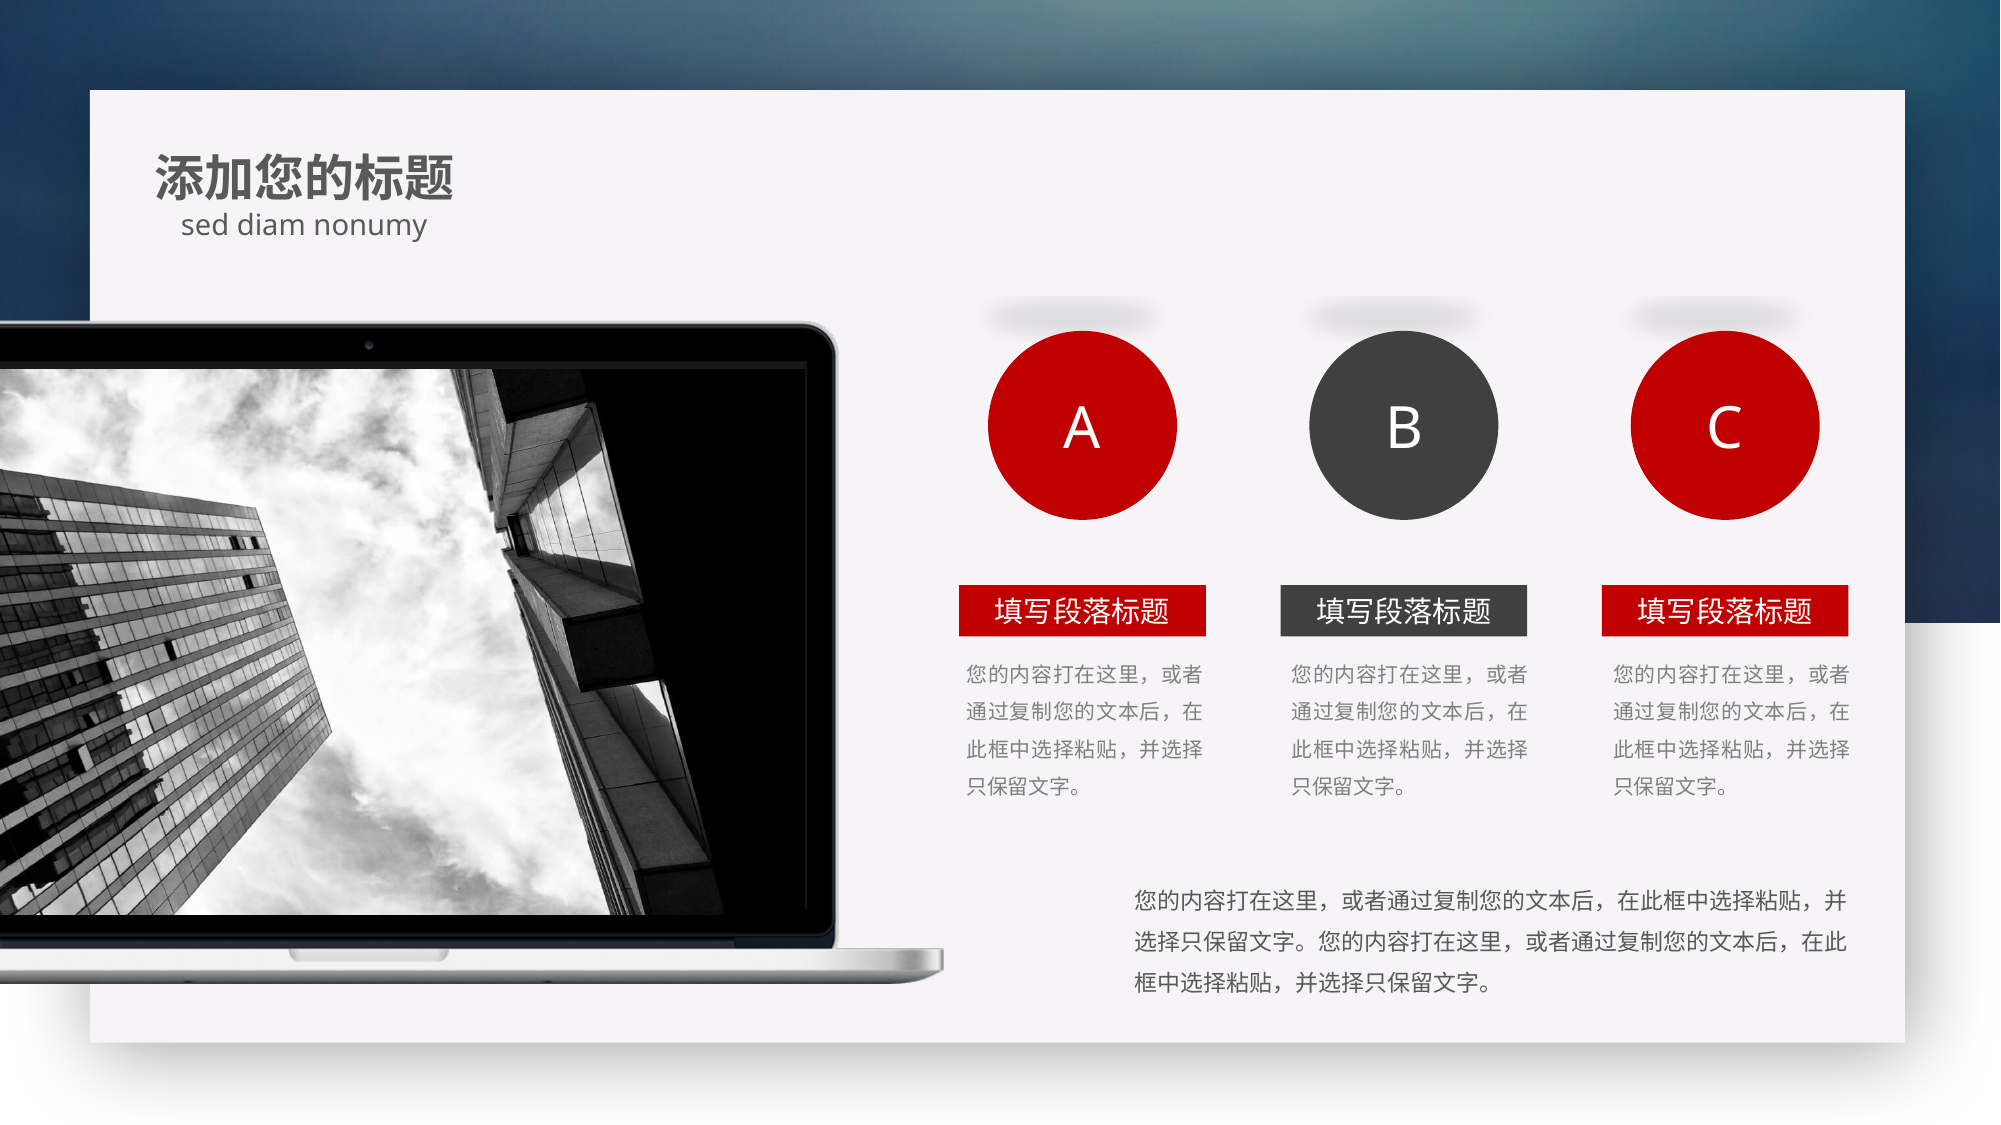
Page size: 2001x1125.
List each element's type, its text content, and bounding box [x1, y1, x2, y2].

picture [0, 0, 2000, 984]
text_box A [987, 329, 1179, 521]
text_box 您的内容打在这里，或者通过复制您的文本后，在此框中选择粘贴，并选择只保留文字。 [1276, 641, 1544, 807]
text_box 填写段落标题 [1280, 584, 1528, 638]
text_box 您的内容打在这里，或者通过复制您的文本后，在此框中选择粘贴，并选择只保留文字。 [951, 641, 1219, 807]
text_box 添加您的标题 sed diam nonumy [139, 138, 469, 249]
text_box 您的内容打在这里，或者通过复制您的文本后，在此框中选择粘贴，并选择只保留文字。您的内容打在这里，或者通过复制您的文本后，在此框中选择粘贴，并选择只保留文字。 [1120, 865, 1866, 1004]
text_box 填写段落标题 [1601, 584, 1850, 638]
text_box 您的内容打在这里，或者通过复制您的文本后，在此框中选择粘贴，并选择只保留文字。 [1598, 641, 1866, 807]
text_box C [1629, 329, 1821, 521]
text_box 填写段落标题 [958, 584, 1207, 638]
text_box B [1308, 329, 1500, 521]
